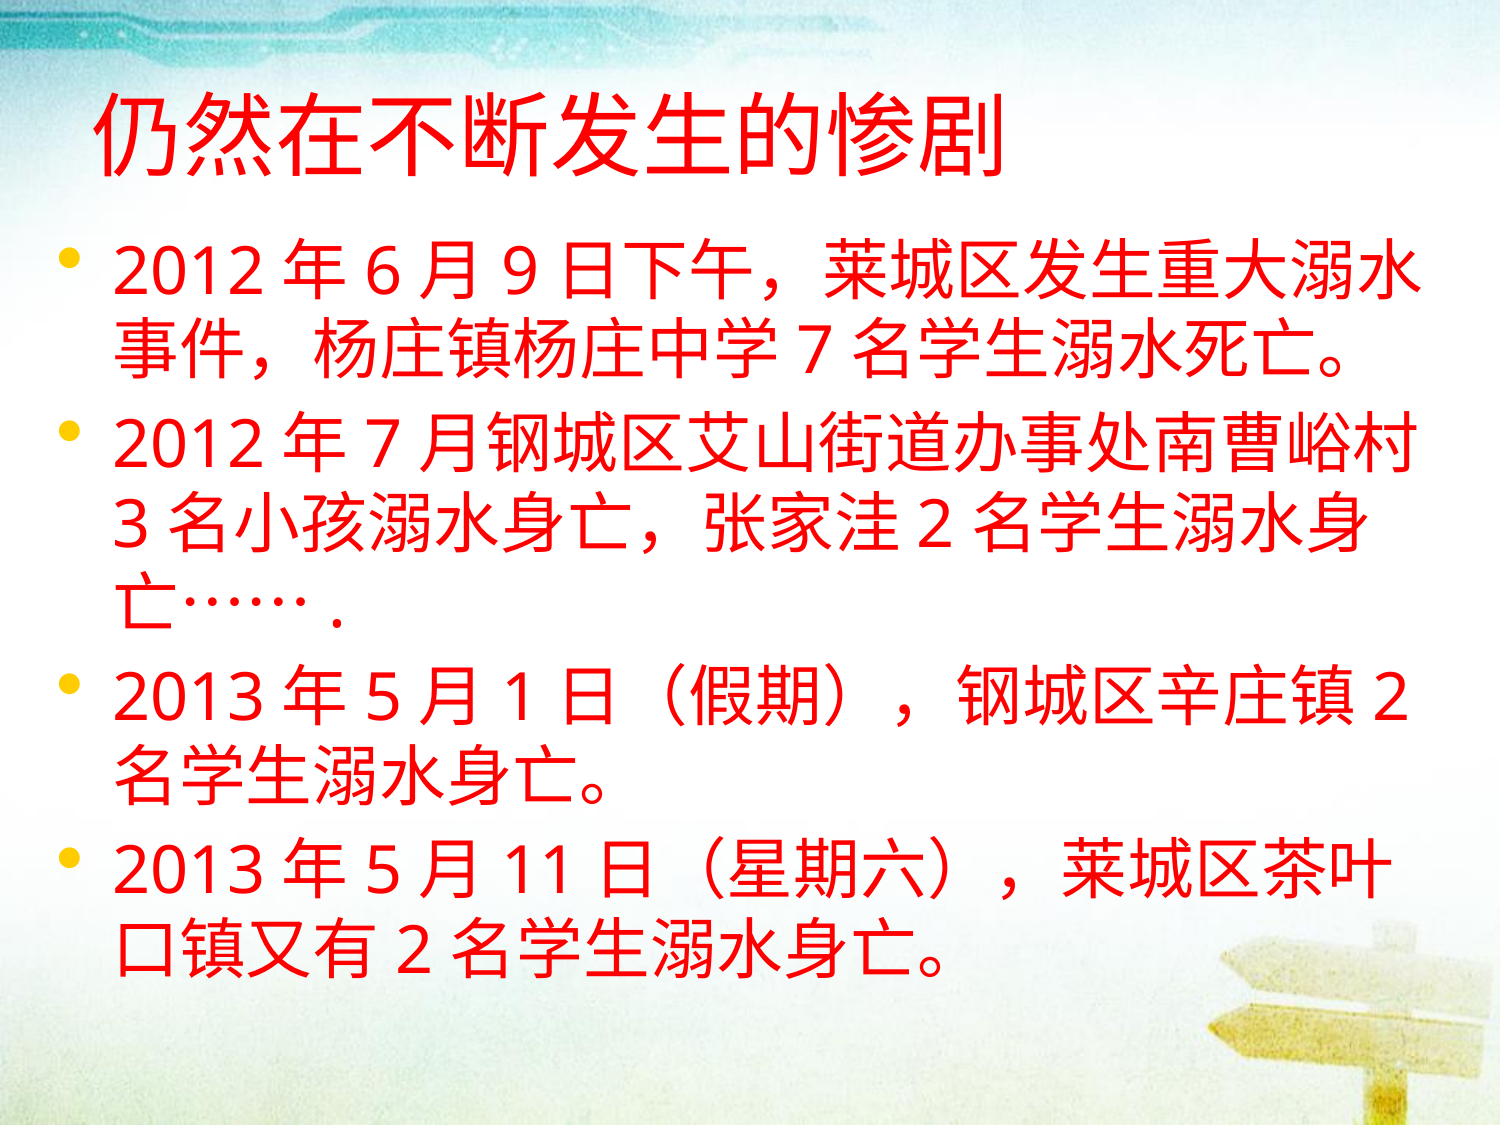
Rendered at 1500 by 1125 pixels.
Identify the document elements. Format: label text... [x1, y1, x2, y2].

picture [0, 0, 1500, 1125]
list 2012年6月9日下午，莱城区发生重大溺水事件，杨庄镇杨庄中学7名学生溺水死亡。 2012年7月钢城区艾山街道办事处南曹峪村3名小孩溺水身亡，张家洼2名学生溺水身亡……. 2013年5月1日（假期），钢城区辛庄镇2名学生溺水身亡。 2013年5月11日（星期六），莱城区茶叶口镇又有2名学生溺水身亡。 [41, 219, 1447, 1029]
title 仍然在不断发生的惨剧 [76, 19, 1427, 219]
